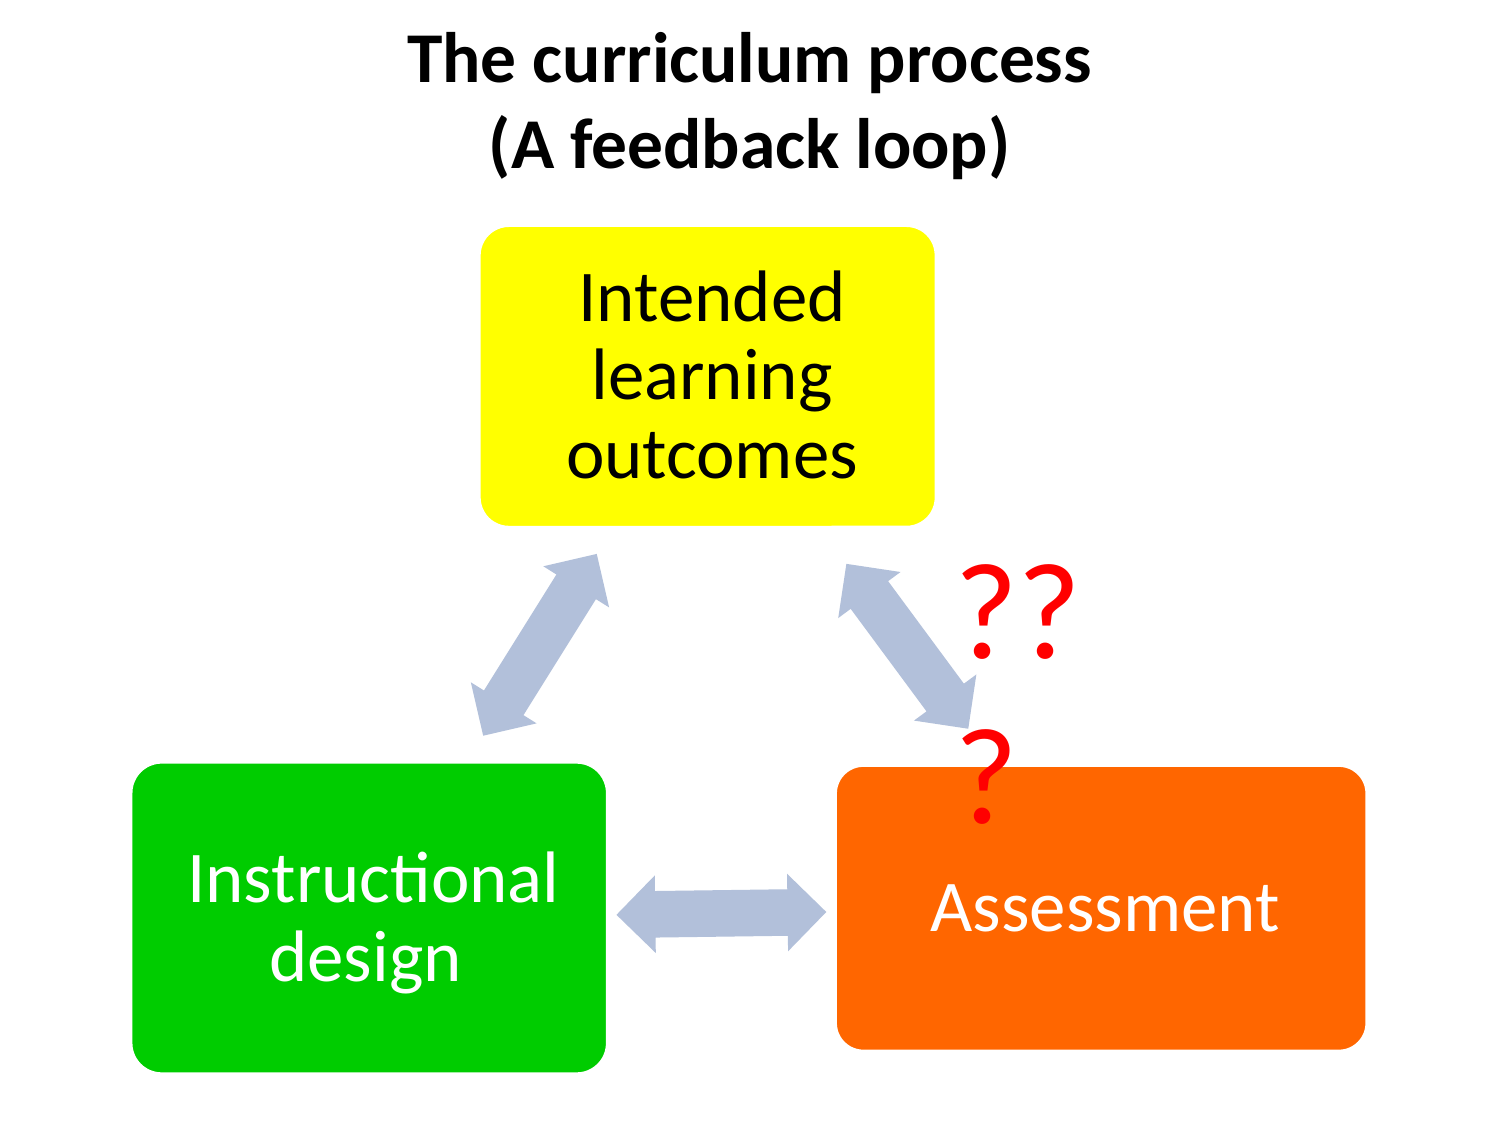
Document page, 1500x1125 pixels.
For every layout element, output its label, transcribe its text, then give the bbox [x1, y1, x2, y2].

title The curriculum process (A feedback loop) [75, 3, 1425, 191]
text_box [161, 180, 1337, 1079]
